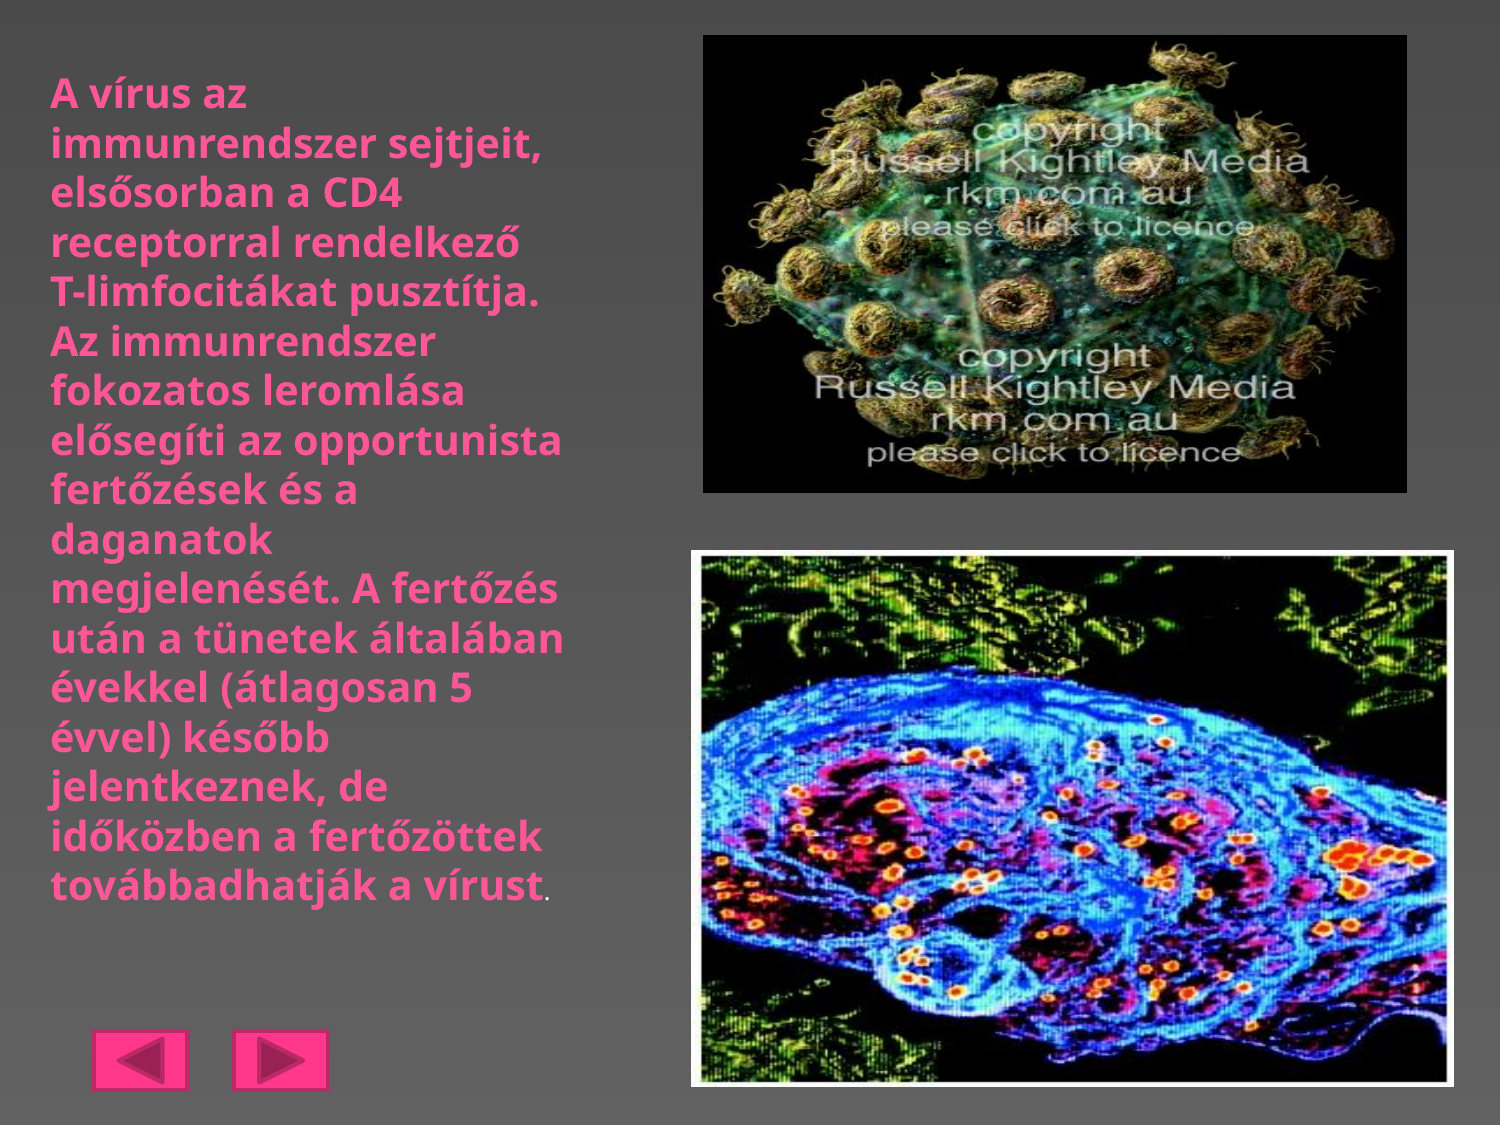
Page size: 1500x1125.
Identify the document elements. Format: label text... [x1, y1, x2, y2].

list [691, 550, 1454, 1087]
picture [702, 34, 1407, 493]
list A vírus az immunrendszer sejtjeit, elsősorban a CD4 receptorral rendelkező T-limfocitákat pusztítja. Az immunrendszer fokozatos leromlása elősegíti az opportunista fertőzések és a daganatok megjelenését. A fertőzés után a tünetek általában évekkel (átlagosan 5 évvel) később jelentkeznek, de időközben a fertőzöttek továbbadhatják a vírust. [35, 60, 587, 1067]
text_box [92, 1029, 190, 1092]
text_box [232, 1029, 330, 1092]
